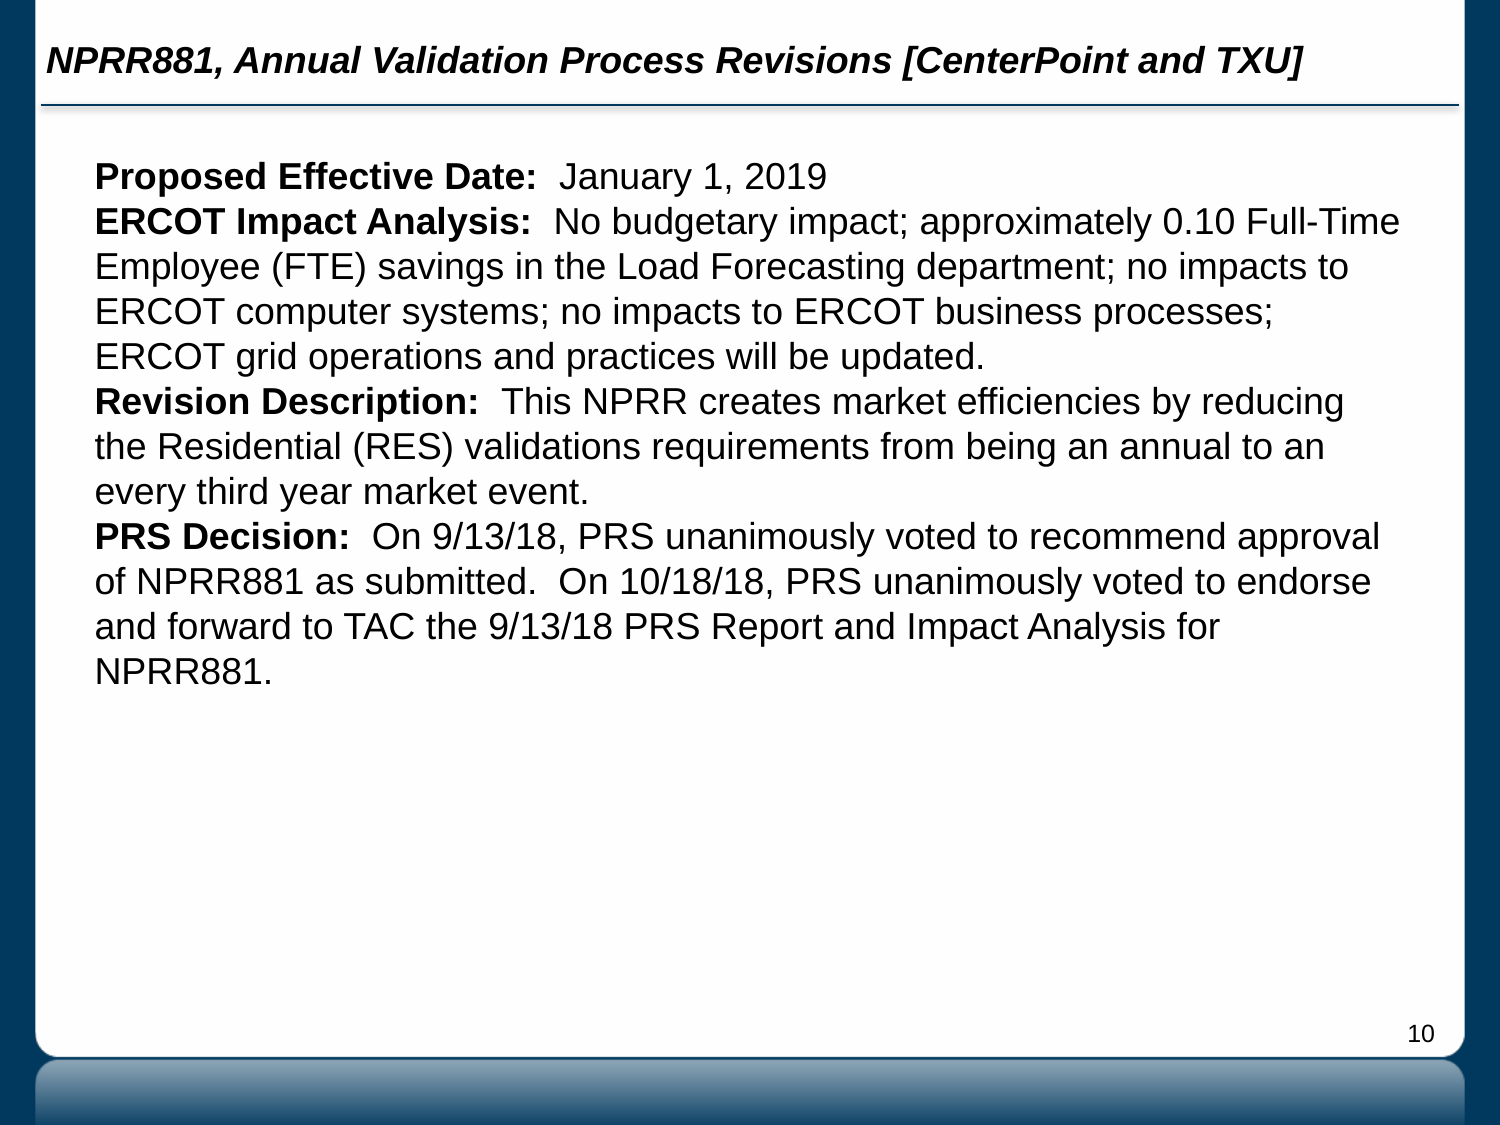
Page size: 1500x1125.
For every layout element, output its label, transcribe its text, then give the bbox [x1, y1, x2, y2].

title NPRR881, Annual Validation Process Revisions [CenterPoint and TXU] [31, 20, 1464, 97]
text_box Proposed Effective Date: January 1, 2019 ERCOT Impact Analysis: No budgetary impact; approximately 0.10 Full-Time Employee (FTE) savings in the Load Forecasting department; no impacts to ERCOT computer systems; no impacts to ERCOT business processes; ERCOT grid operations and practices will be updated. Revision Description: This NPRR creates market efficiencies by reducing the Residential (RES) validations requirements from being an annual to an every third year market event. PRS Decision: On 9/13/18, PRS unanimously voted to recommend approval of NPRR881 as submitted. On 10/18/18, PRS unanimously voted to endorse and forward to TAC the 9/13/18 PRS Report and Impact Analysis for NPRR881. [79, 144, 1419, 699]
picture [35, 0, 1465, 1125]
